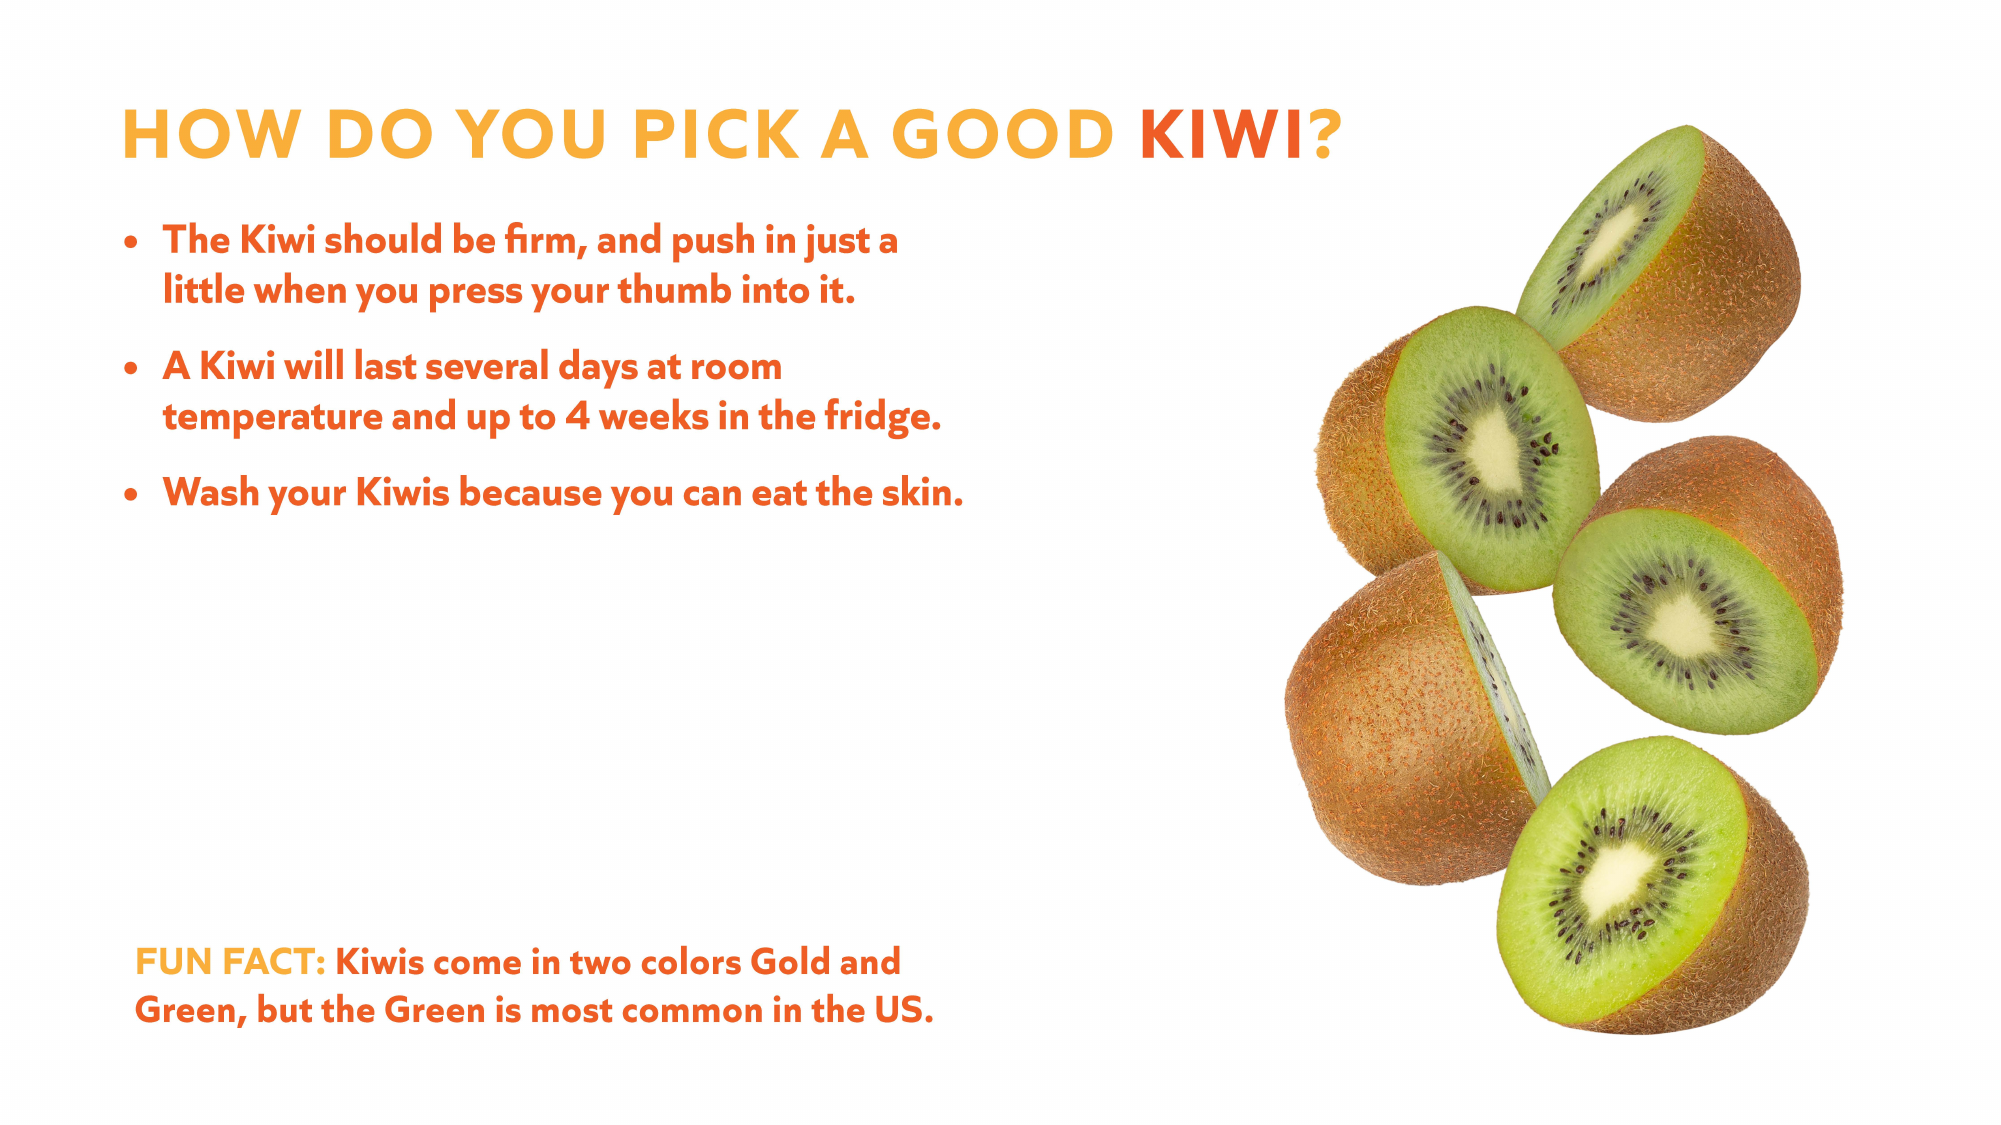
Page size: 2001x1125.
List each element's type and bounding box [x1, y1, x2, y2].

list [0, 0, 2000, 1125]
